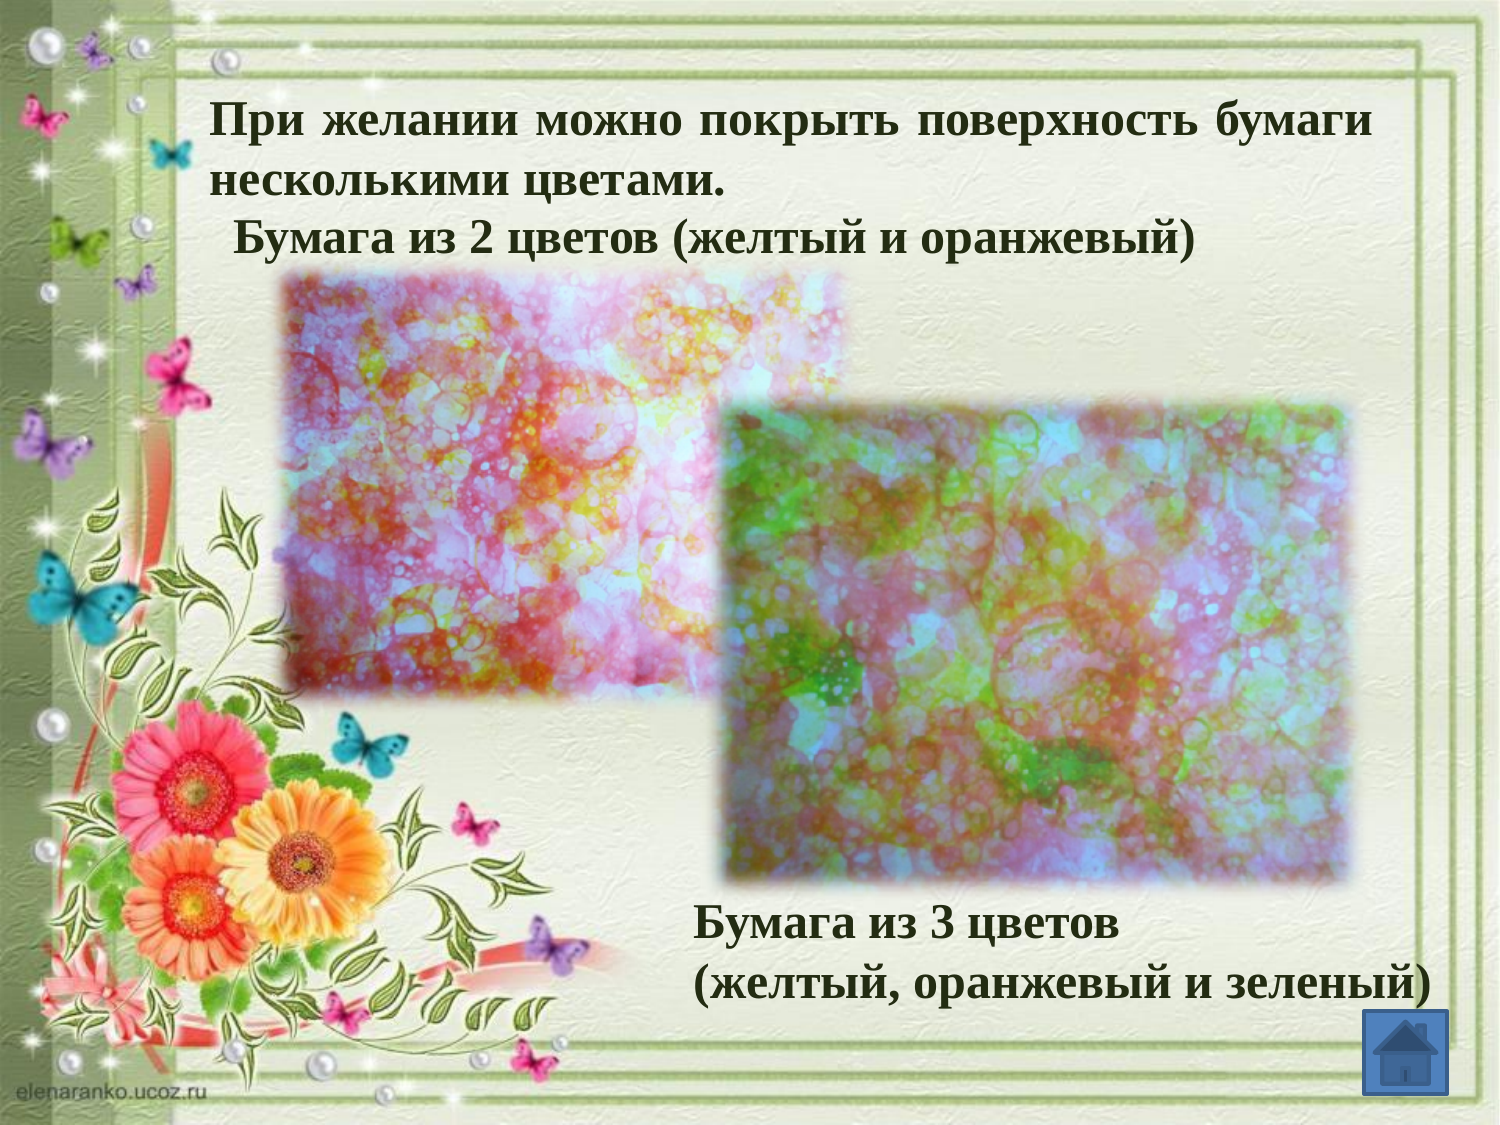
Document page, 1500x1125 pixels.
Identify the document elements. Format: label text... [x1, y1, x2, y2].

text_box Бумага из 2 цветов (желтый и оранжевый) [218, 196, 1412, 331]
picture [0, 0, 1500, 1125]
text_box [1362, 1009, 1449, 1096]
text_box При желании можно покрыть поверхность бумаги несколькими цветами. [194, 78, 1388, 273]
text_box Бумага из 3 цветов (желтый, оранжевый и зеленый) [679, 881, 1500, 1077]
